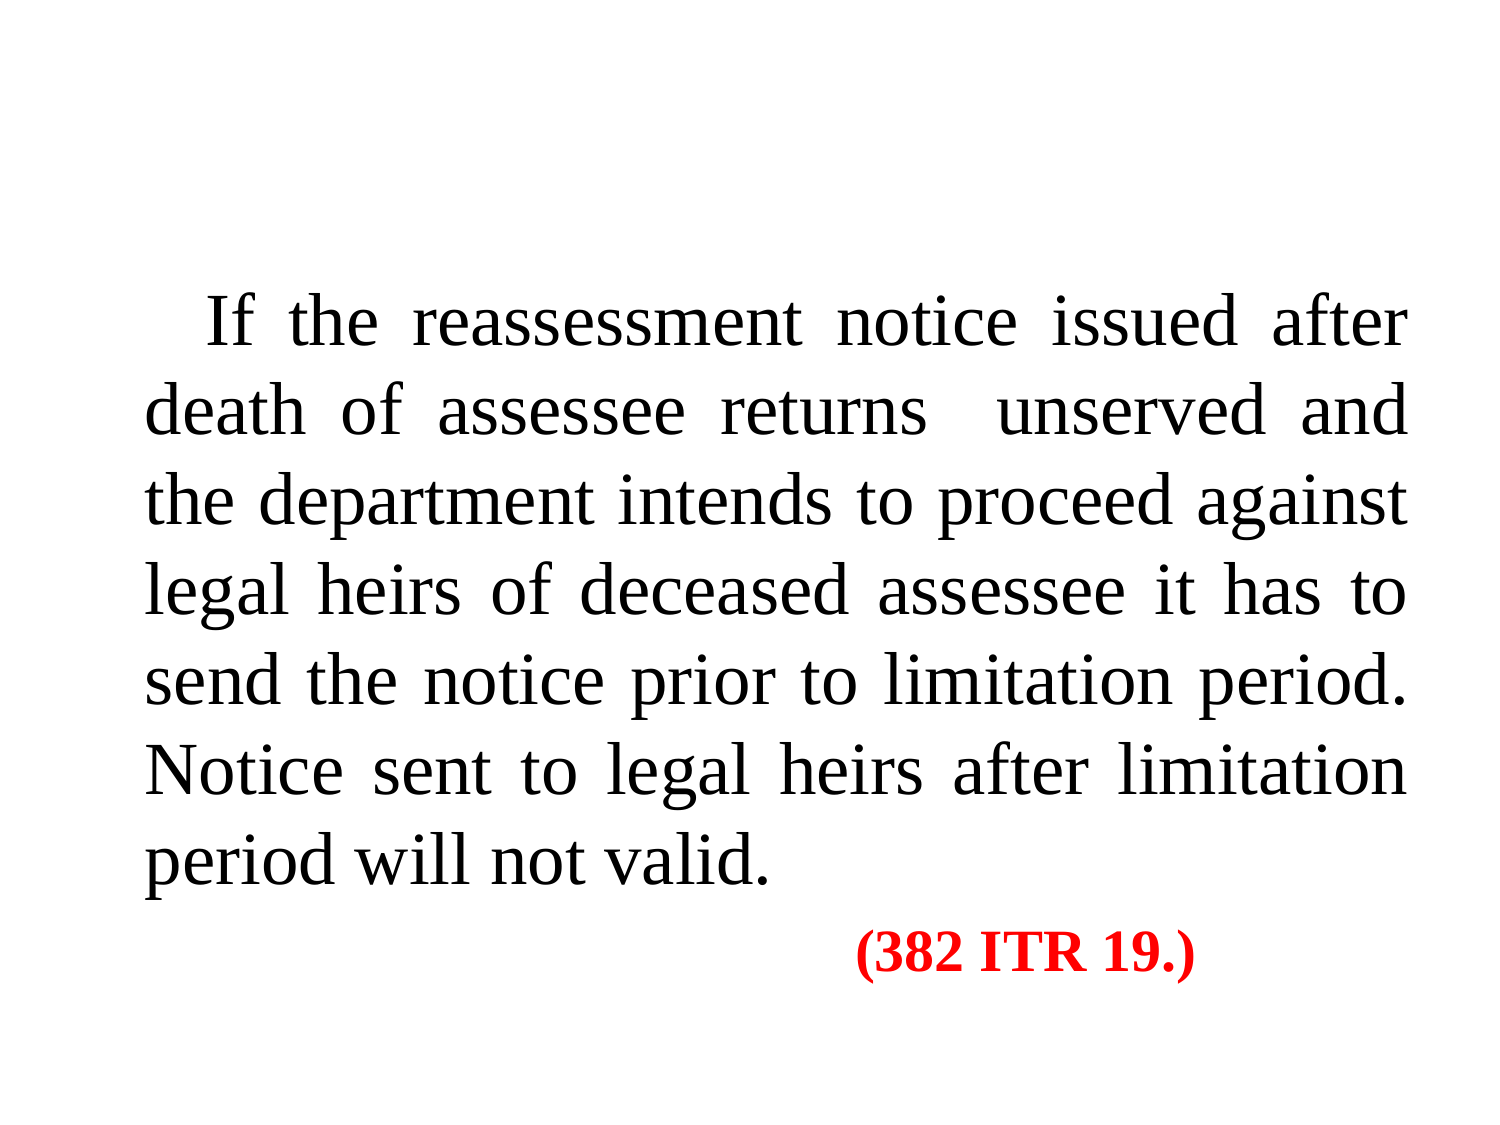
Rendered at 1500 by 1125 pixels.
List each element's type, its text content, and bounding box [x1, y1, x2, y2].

list If the reassessment notice issued after death of assessee returns unserved and the department intends to proceed against legal heirs of deceased assessee it has to send the notice prior to limitation period. Notice sent to legal heirs after limitation period will not valid. (382 ITR 19.) [75, 262, 1425, 1005]
